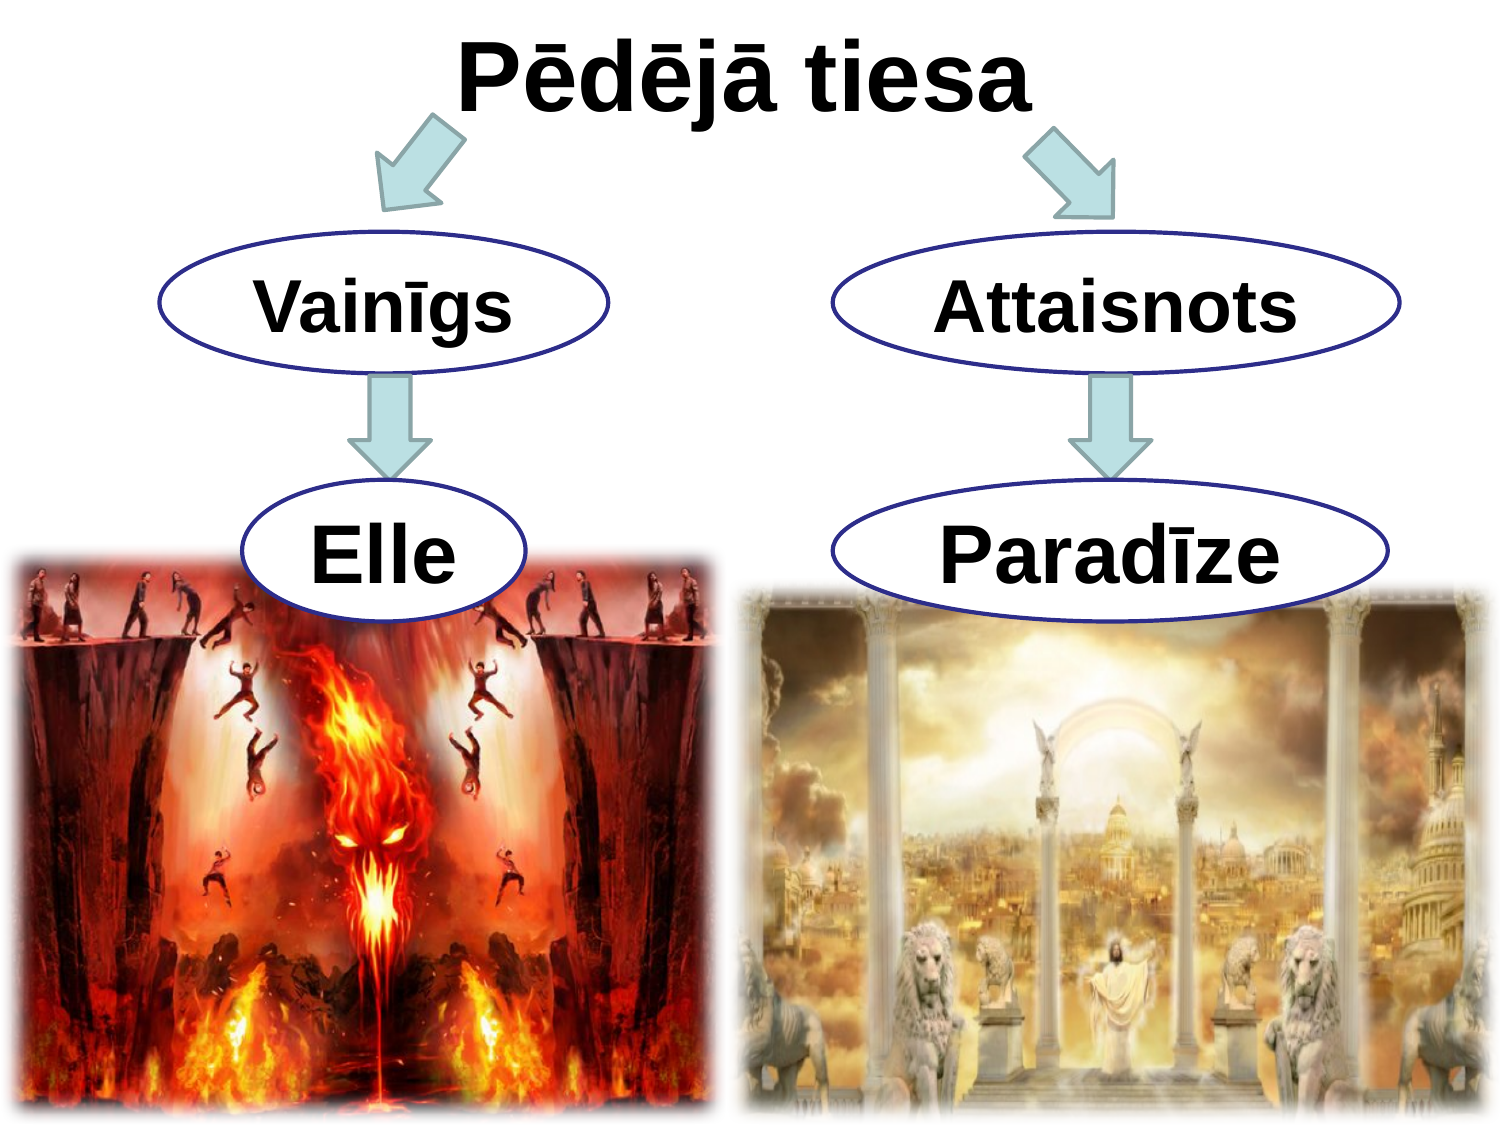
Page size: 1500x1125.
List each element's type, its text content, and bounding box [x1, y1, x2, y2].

text_box [1022, 125, 1116, 220]
text_box [374, 112, 468, 213]
text_box [1067, 373, 1154, 477]
text_box [347, 373, 433, 477]
text_box Attaisnots [830, 229, 1402, 376]
text_box Elle [241, 477, 527, 541]
text_box Vainīgs [157, 229, 611, 376]
text_box Paradīze [830, 477, 1390, 575]
title Pēdējā tiesa [0, 0, 1489, 160]
picture [0, 542, 1500, 1125]
